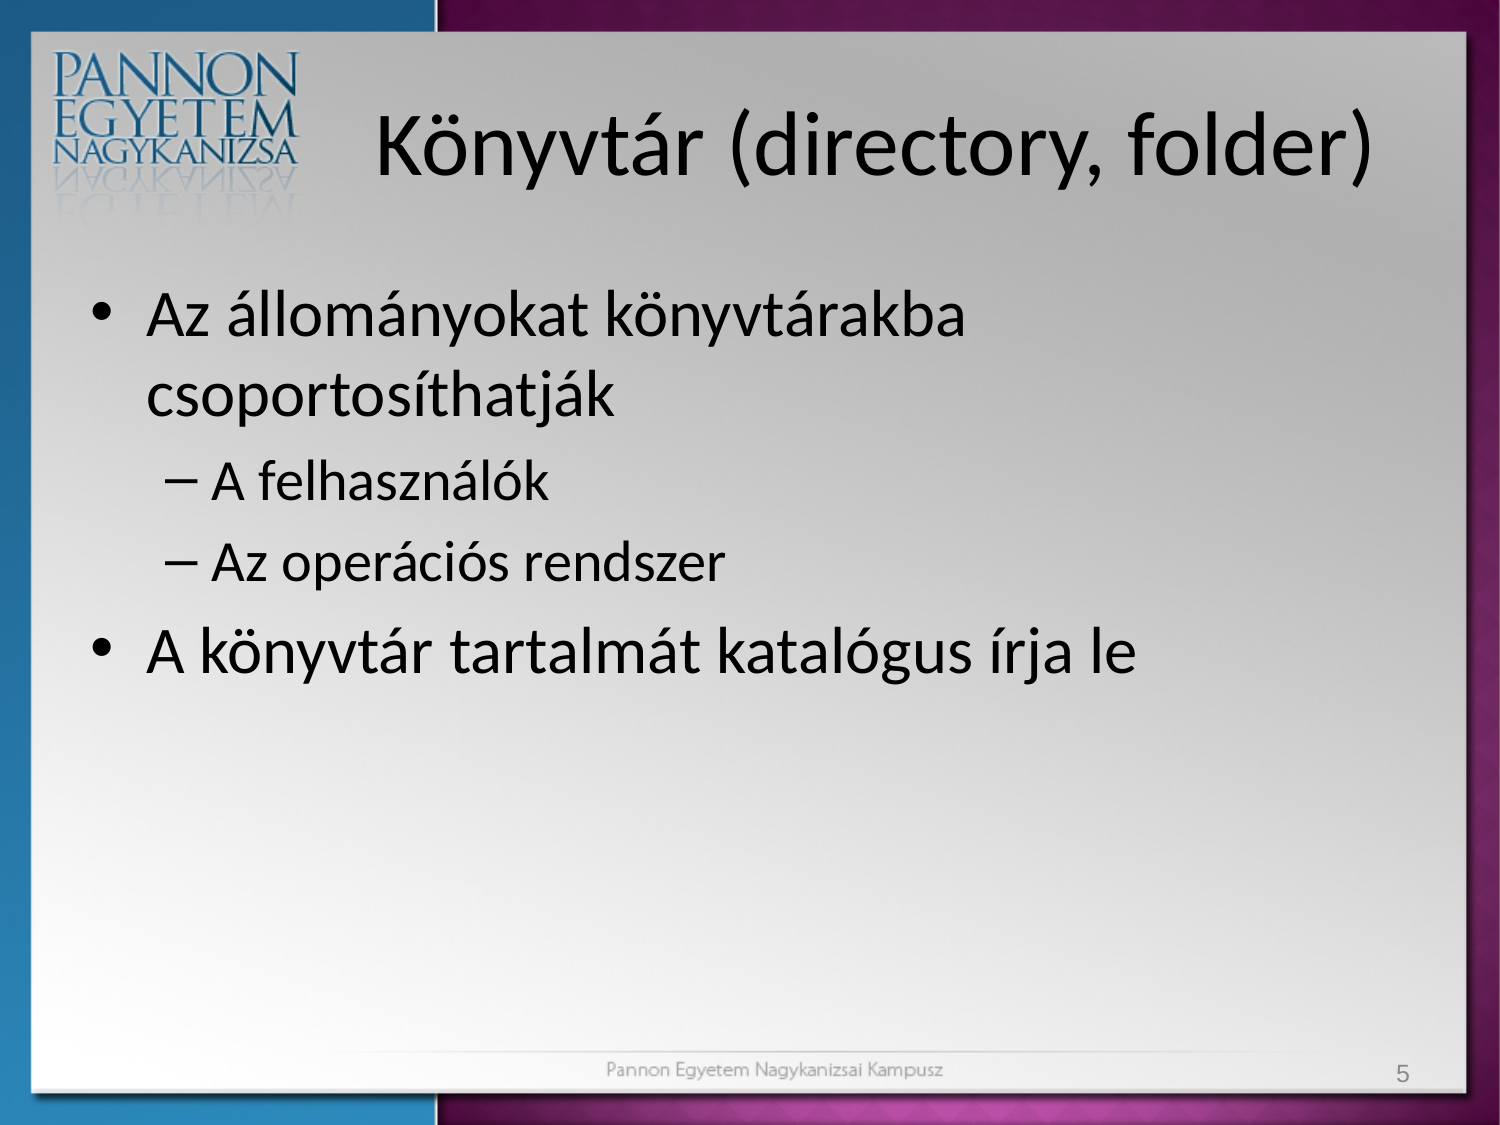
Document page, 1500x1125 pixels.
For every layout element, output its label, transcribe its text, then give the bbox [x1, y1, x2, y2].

list Az állományokat könyvtárakba csoportosíthatják A felhasználók Az operációs rendszer A könyvtár tartalmát katalógus írja le [75, 262, 1425, 1038]
slide_number 5 [1074, 1042, 1425, 1103]
picture [0, 0, 1500, 1125]
title Könyvtár (directory, folder) [328, 45, 1425, 233]
